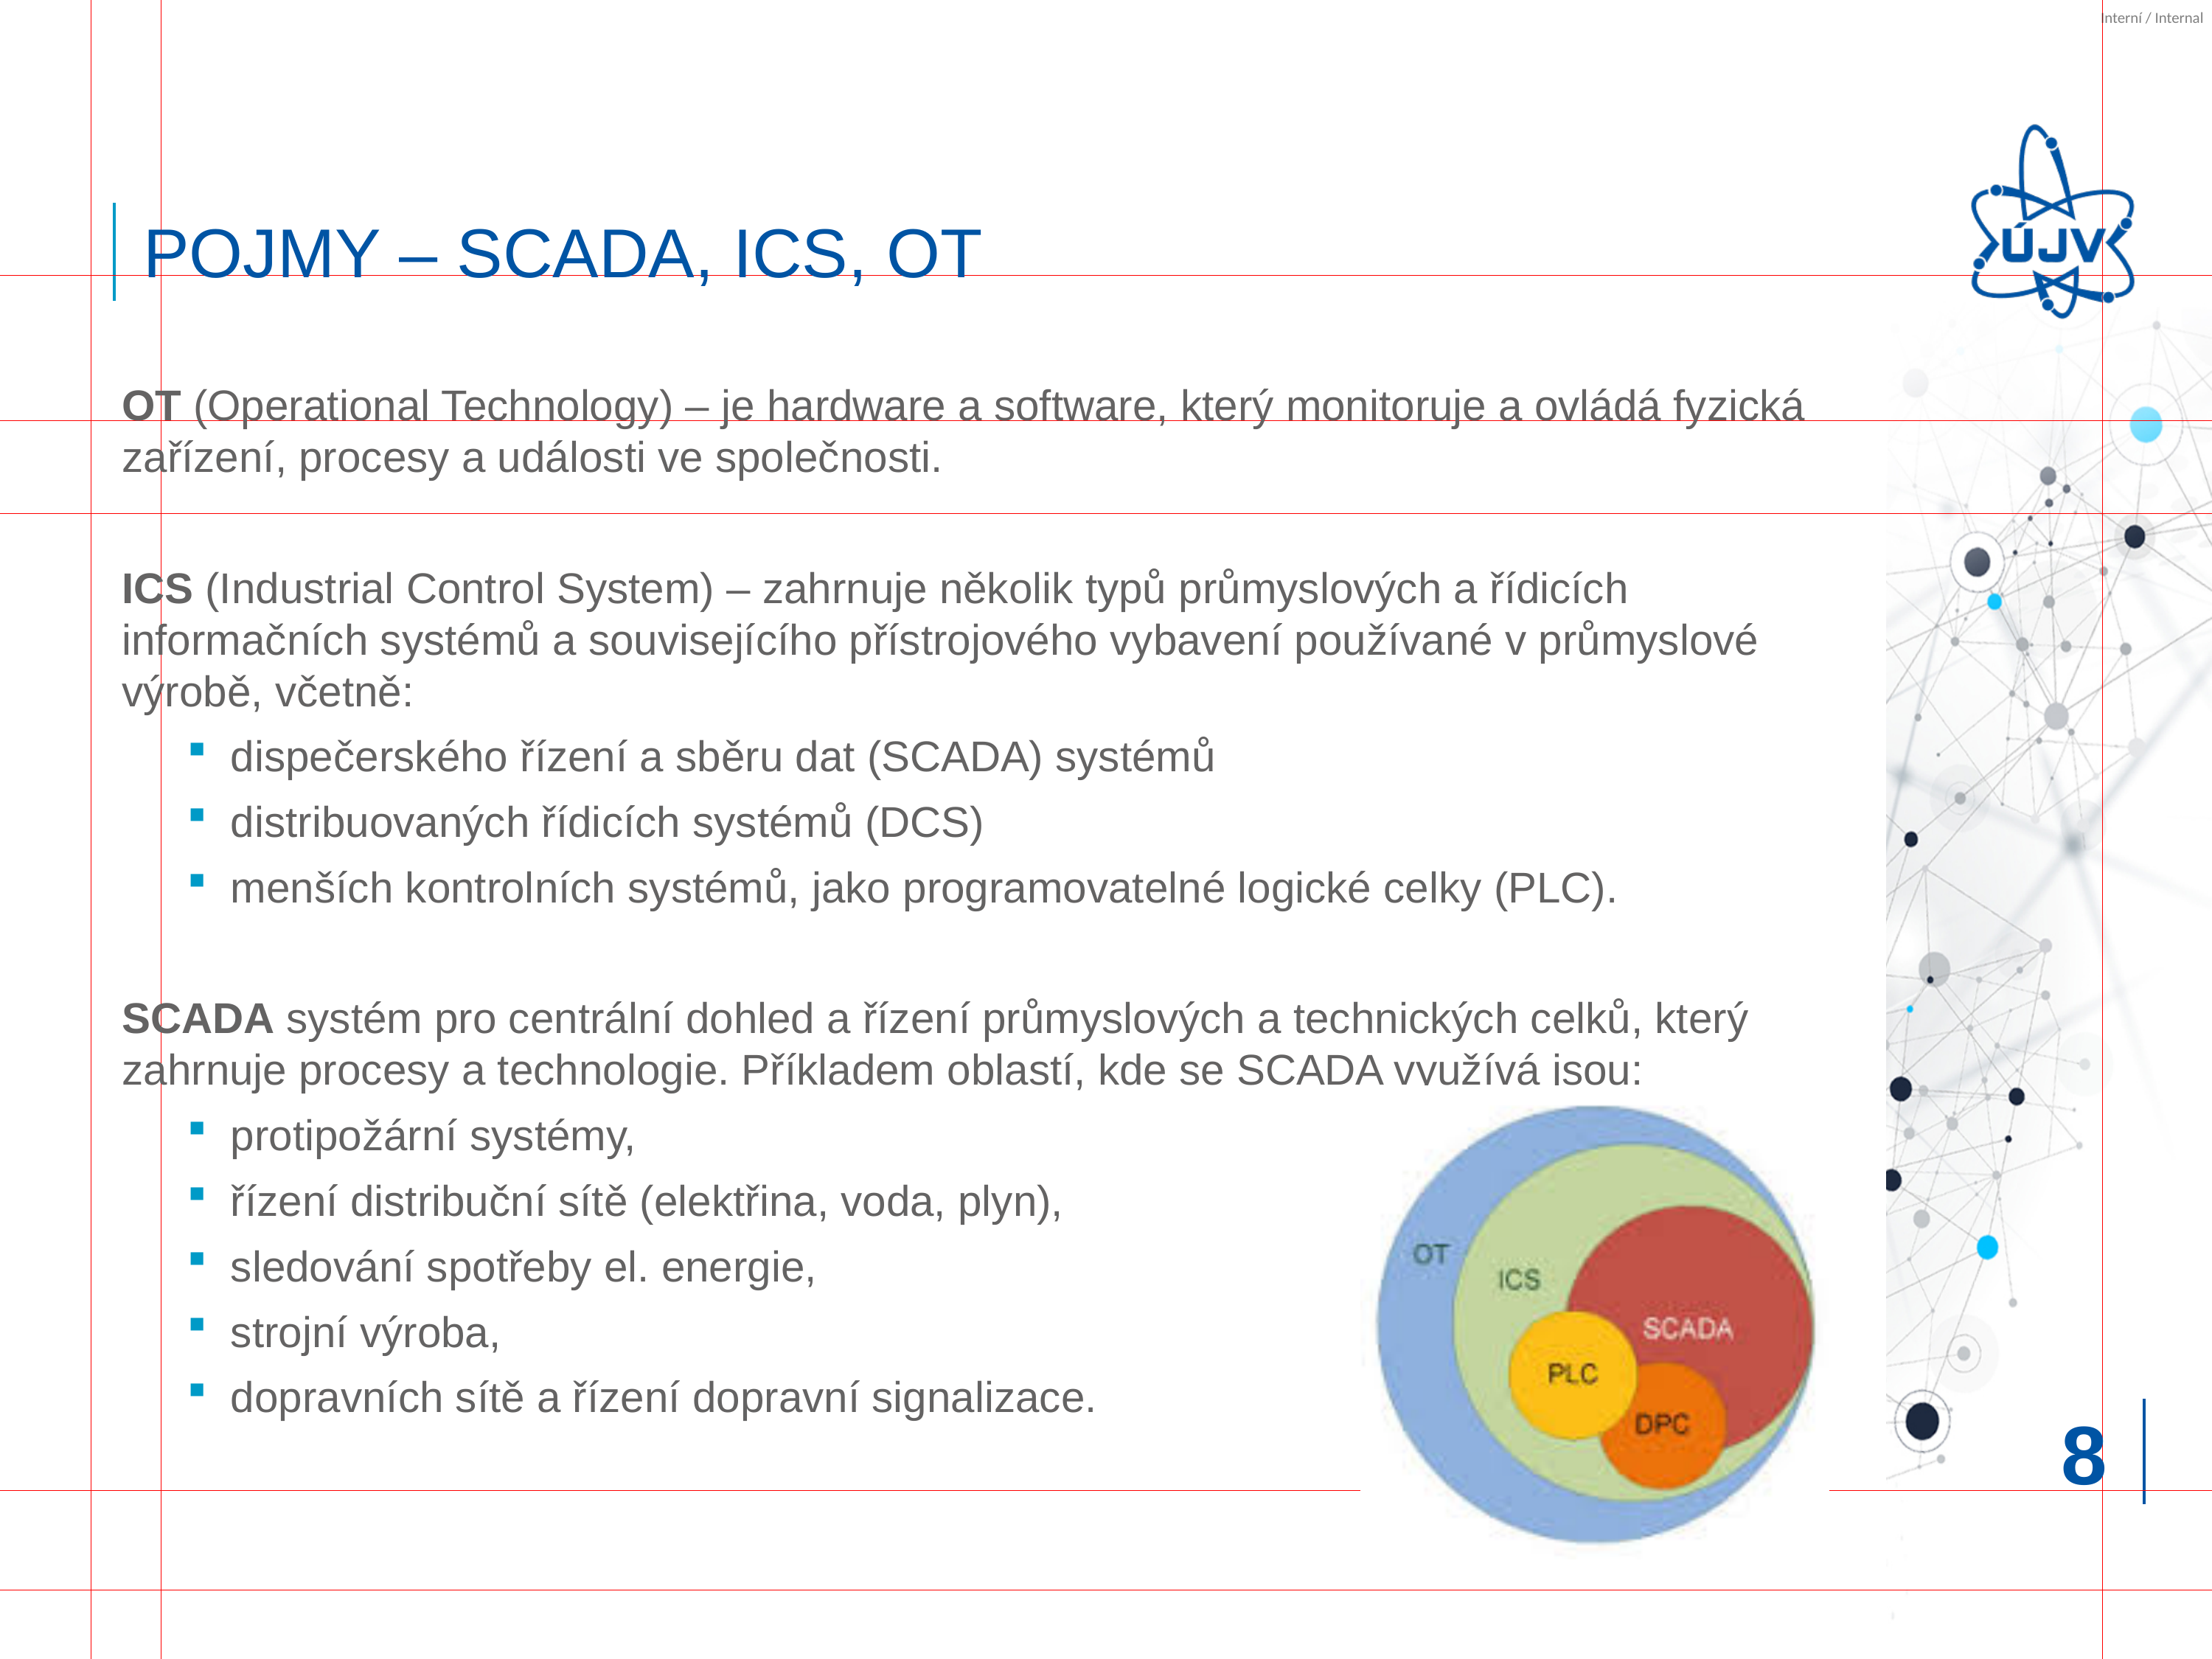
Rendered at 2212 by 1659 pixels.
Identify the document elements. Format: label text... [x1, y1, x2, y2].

slide_number 8 [1937, 1399, 2107, 1505]
picture [2103, 514, 2212, 1490]
picture [2103, 1491, 2212, 1590]
picture [1886, 514, 2102, 1490]
picture [1886, 421, 2102, 513]
picture [1886, 1491, 2102, 1590]
picture [2103, 421, 2212, 513]
picture [2103, 1590, 2212, 1659]
picture [1360, 1085, 1829, 1559]
picture [1886, 1590, 2102, 1659]
title pojmy – SCADA, ICS, OT [143, 105, 1807, 311]
list OT (Operational Technology) – je hardware a software, který monitoruje a ovládá fyzická zařízení, procesy a události ve společnosti. ICS (Industrial Control System) – zahrnuje několik typů průmyslových a řídicích informačních systémů a souvisejícího přístrojového vybavení používané v průmyslové výrobě, včetně: dispečerského řízení a sběru dat (SCADA) systémů distribuovaných řídicích systémů (DCS) menších kontrolních systémů, jako programovatelné logické celky (PLC). SCADA systém pro centrální dohled a řízení průmyslových a technických celků, který zahrnuje procesy a technologie. Příkladem oblastí, kde se SCADA využívá jsou: protipožární systémy, řízení distribuční sítě (elektřina, voda, plyn), sledování spotřeby el. energie, strojní výroba, dopravních sítě a řízení dopravní signalizace. [122, 378, 1829, 1587]
picture [1886, 84, 2212, 420]
